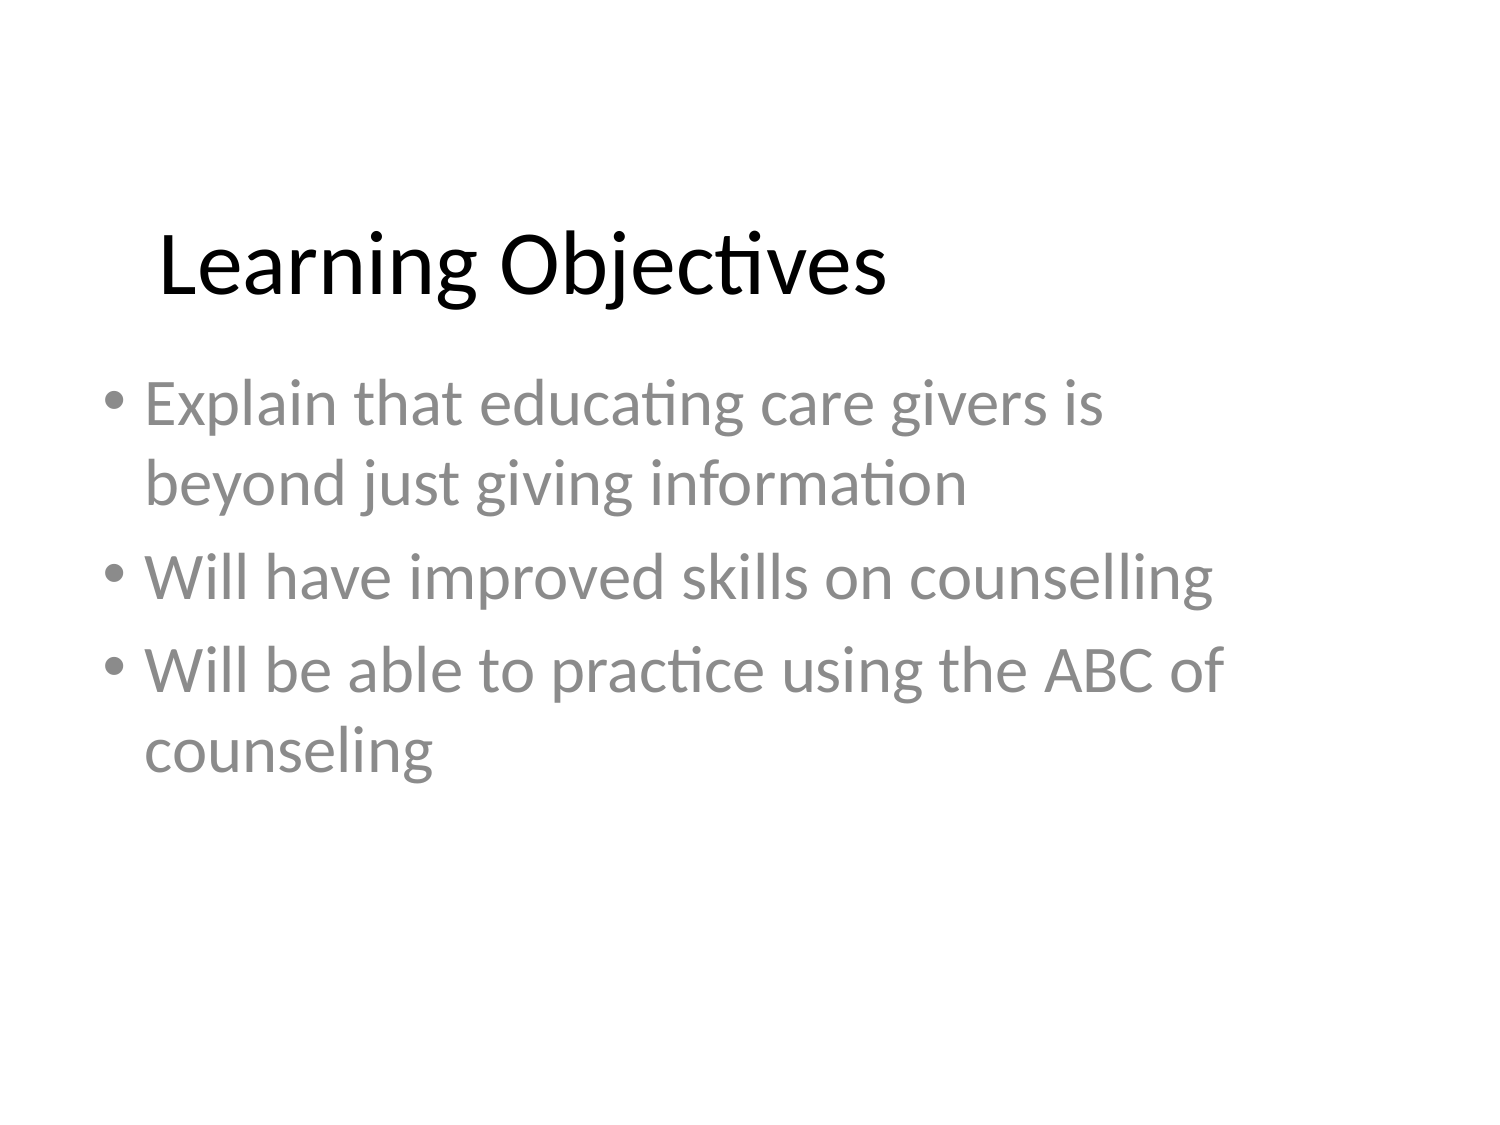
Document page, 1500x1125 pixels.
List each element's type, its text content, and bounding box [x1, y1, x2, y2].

subtitle Explain that educating care givers is beyond just giving information Will have improved skills on counselling Will be able to practice using the ABC of counseling [87, 351, 1251, 921]
title Learning Objectives [143, 188, 1269, 327]
